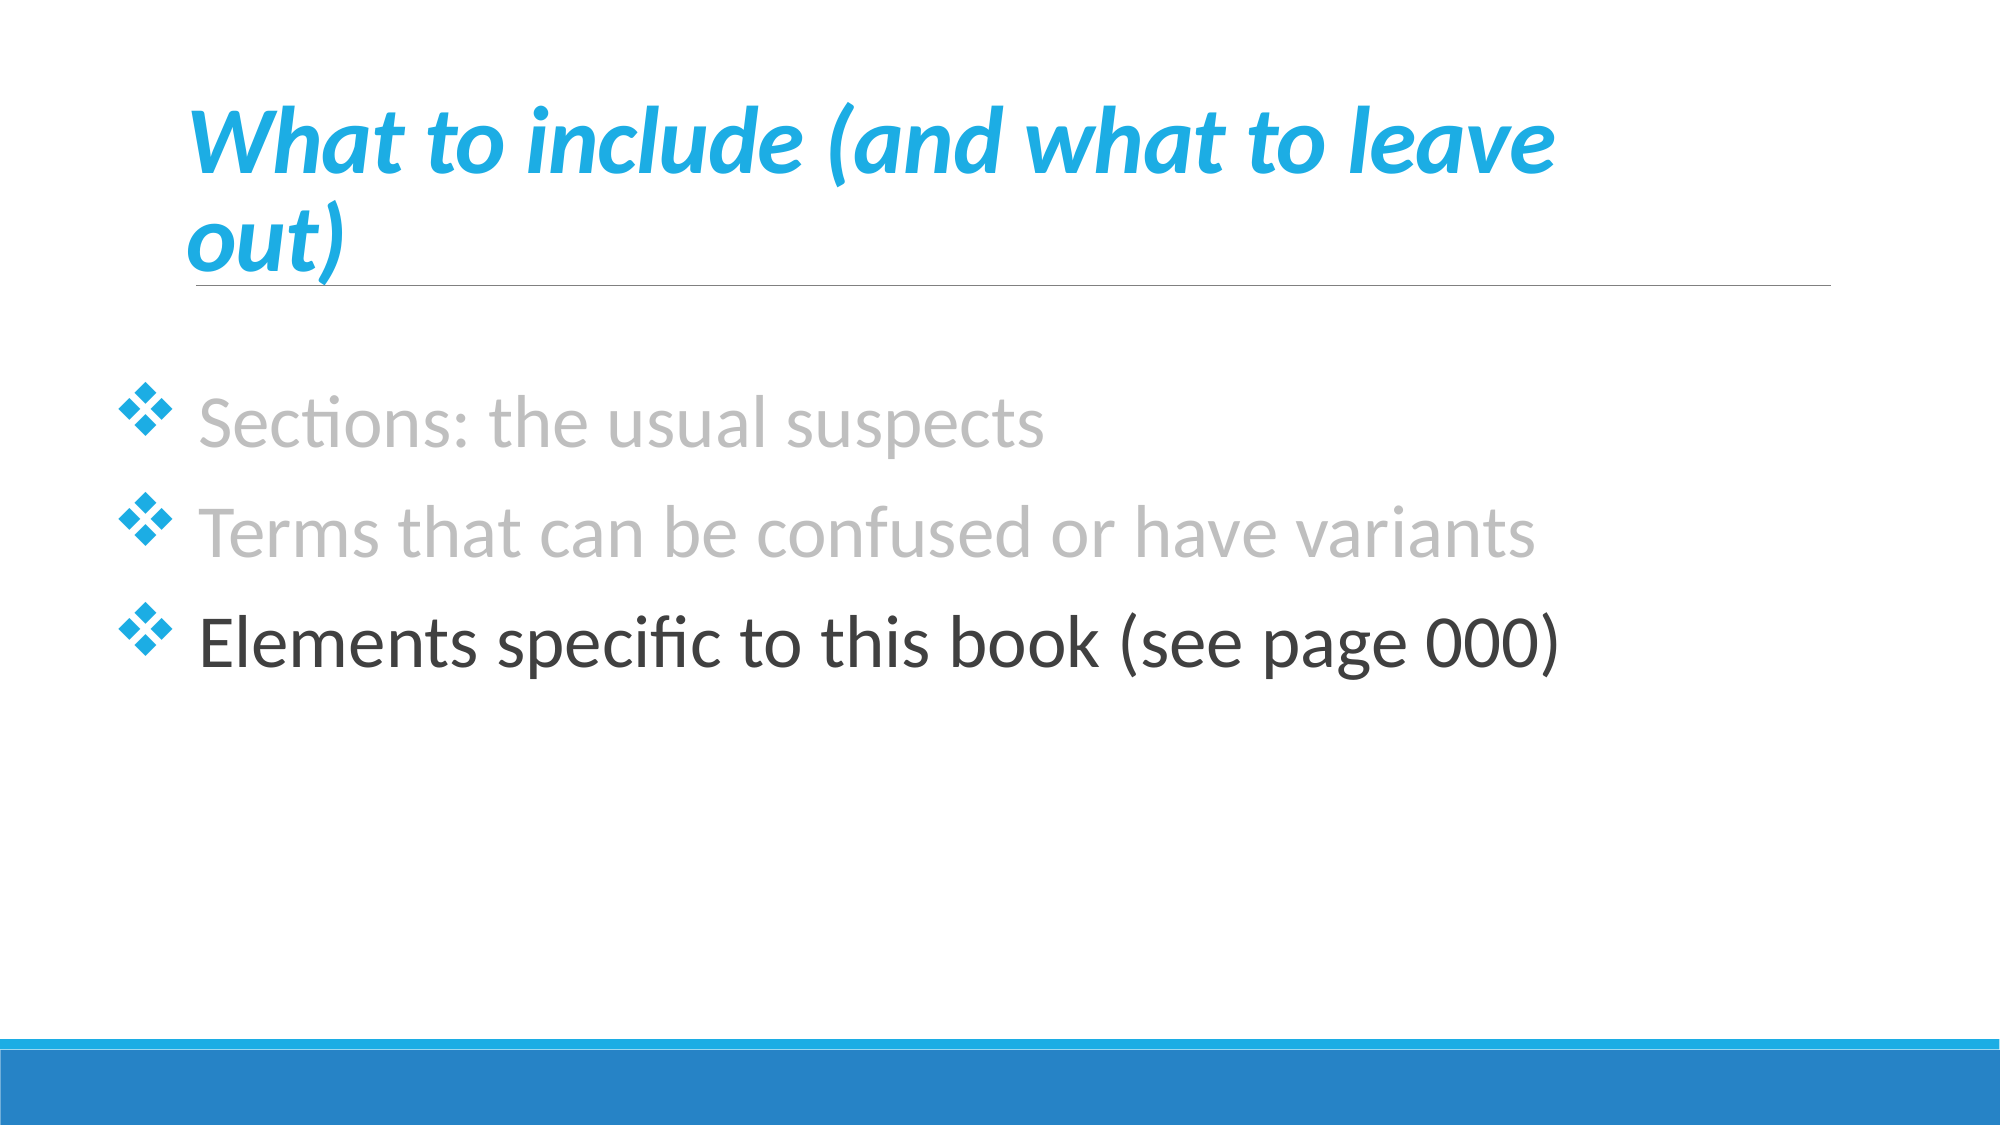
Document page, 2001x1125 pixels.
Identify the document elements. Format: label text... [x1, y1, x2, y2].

title What to include (and what to leave out) [171, 85, 1662, 299]
list Sections: the usual suspects Terms that can be confused or have variants Elements specific to this book (see page 000) [112, 375, 1935, 1021]
